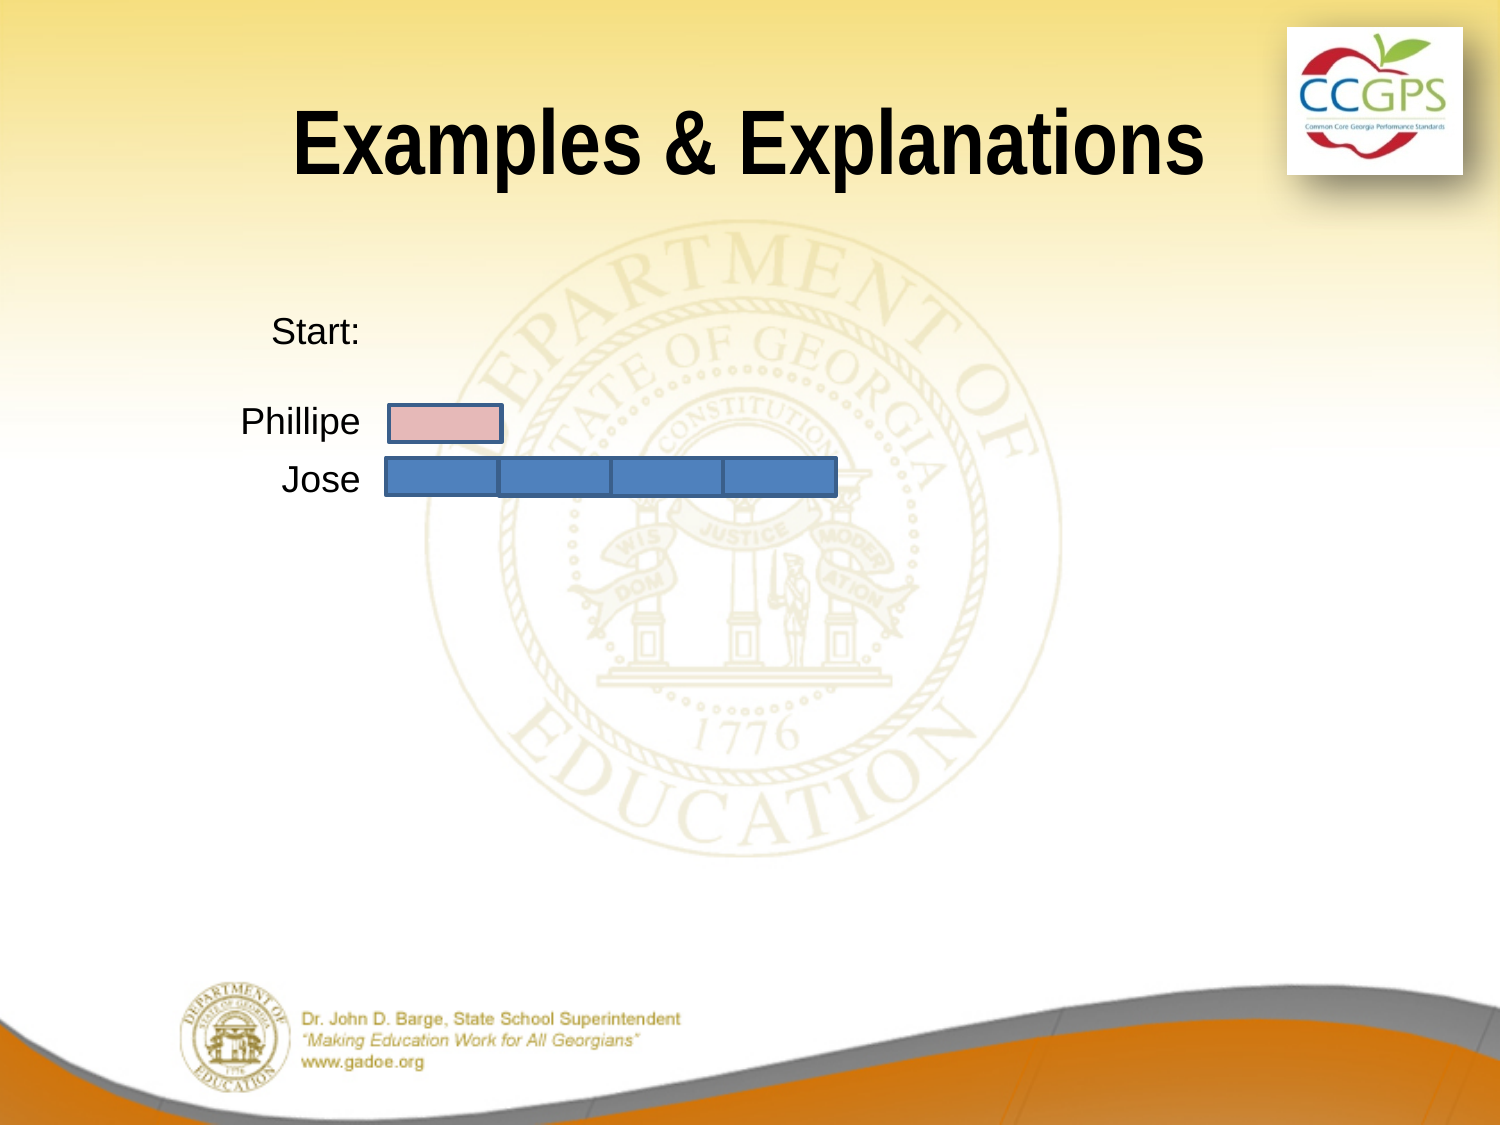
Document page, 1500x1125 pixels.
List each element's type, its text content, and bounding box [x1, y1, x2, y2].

picture [0, 0, 1500, 1125]
title Examples & Explanations [112, 74, 1281, 201]
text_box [223, 299, 837, 510]
subtitle [224, 287, 1276, 926]
